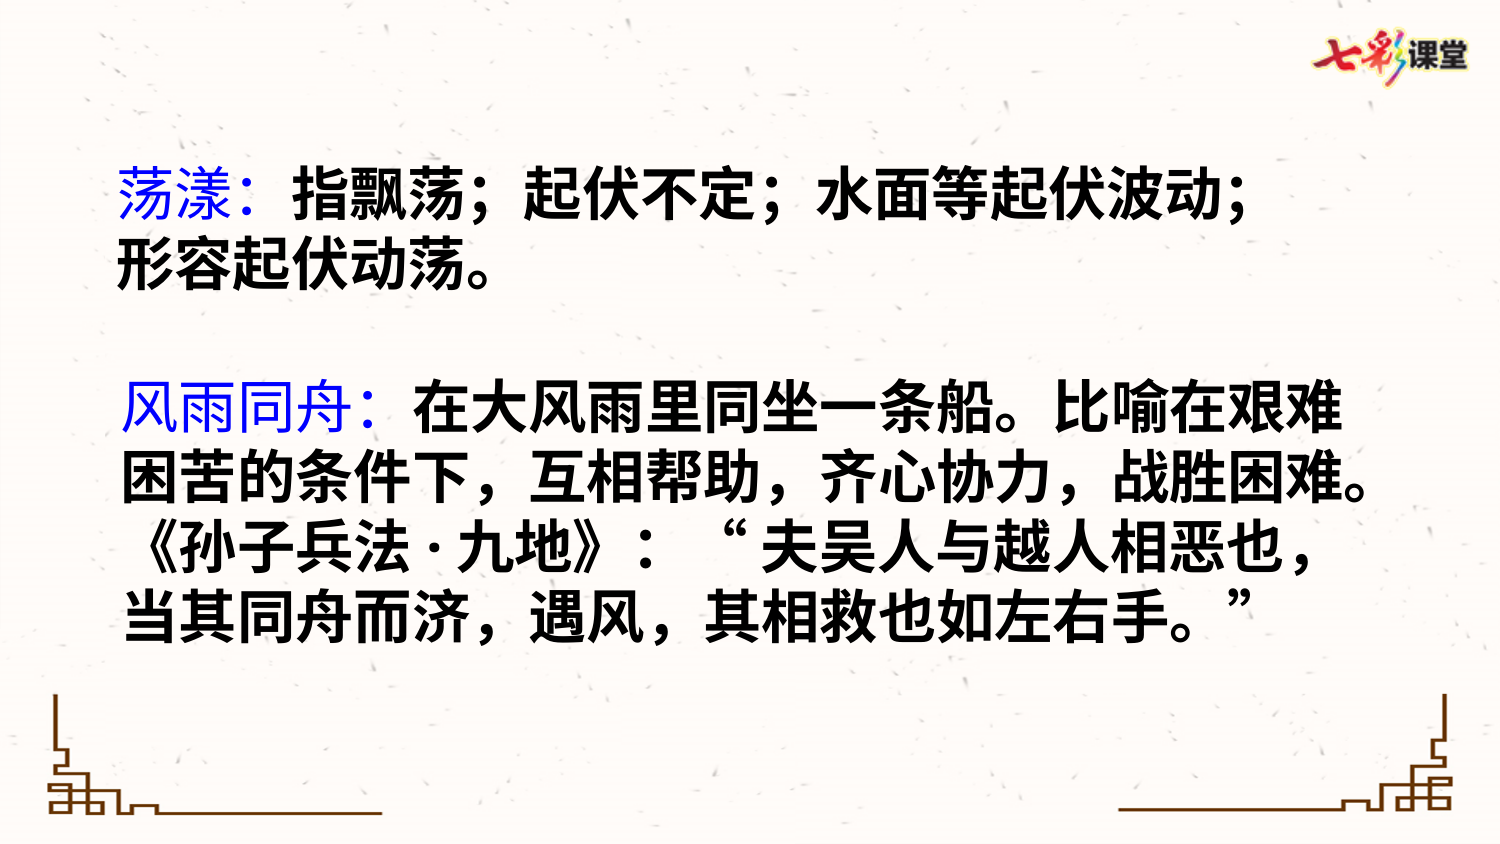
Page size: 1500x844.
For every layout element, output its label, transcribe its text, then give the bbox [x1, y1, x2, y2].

text_box 荡漾：指飘荡；起伏不定；水面等起伏波动；形容起伏动荡。 [101, 149, 1350, 305]
text_box 风雨同舟：在大风雨里同坐一条船。比喻在艰难 困苦的条件下，互相帮助，齐心协力，战胜困难。 《孙子兵法·九地》：“ 夫吴人与越人相恶也， 当其同舟而济，遇风，其相救也如左右手。” [106, 363, 1418, 658]
picture [0, 0, 1500, 844]
